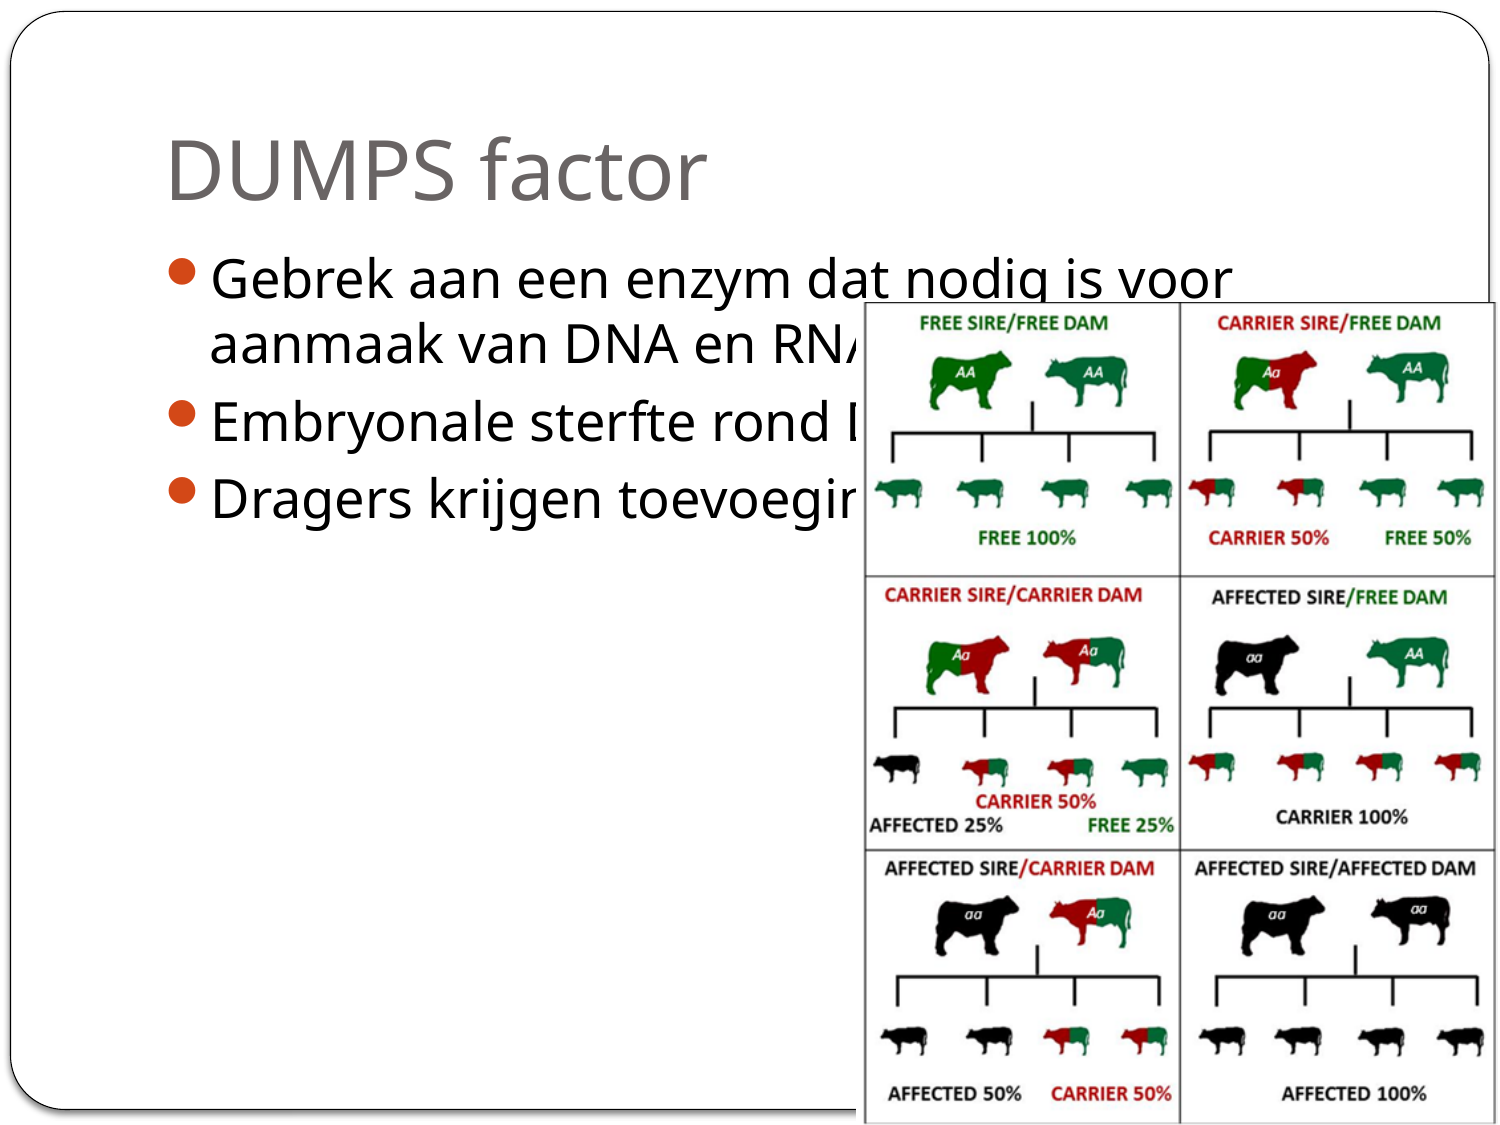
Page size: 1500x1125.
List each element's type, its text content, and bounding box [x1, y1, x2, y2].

title DUMPS factor [150, 45, 1425, 233]
list Gebrek aan een enzym dat nodig is voor aanmaak van DNA en RNA Embryonale sterfte rond D40 Dragers krijgen toevoeging DP [150, 237, 1425, 988]
picture [855, 302, 1500, 1125]
